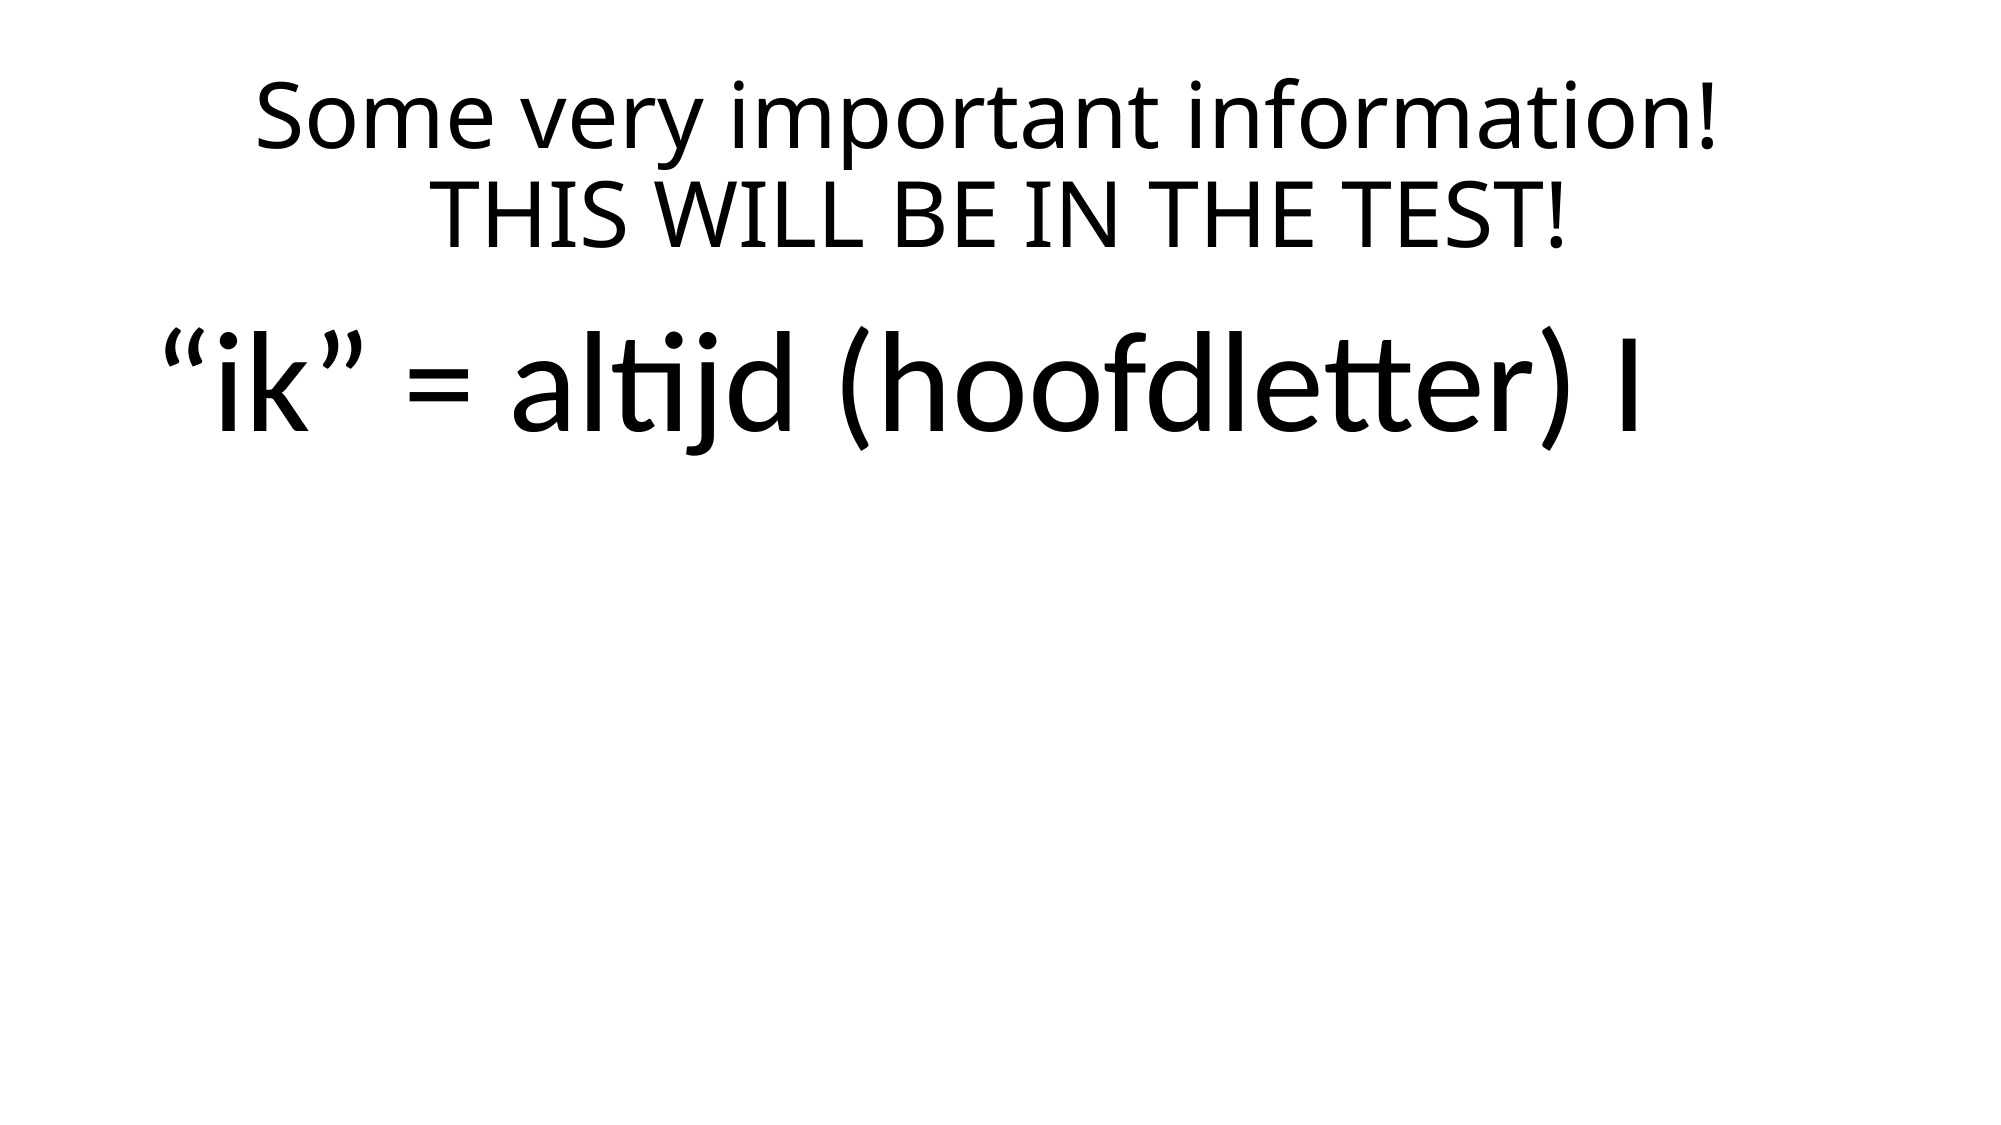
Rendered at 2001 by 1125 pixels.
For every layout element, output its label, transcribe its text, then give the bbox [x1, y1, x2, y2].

title Some very important information! THIS WILL BE IN THE TEST! [137, 59, 1863, 278]
list “ik” = altijd (hoofdletter) I [137, 299, 1863, 472]
